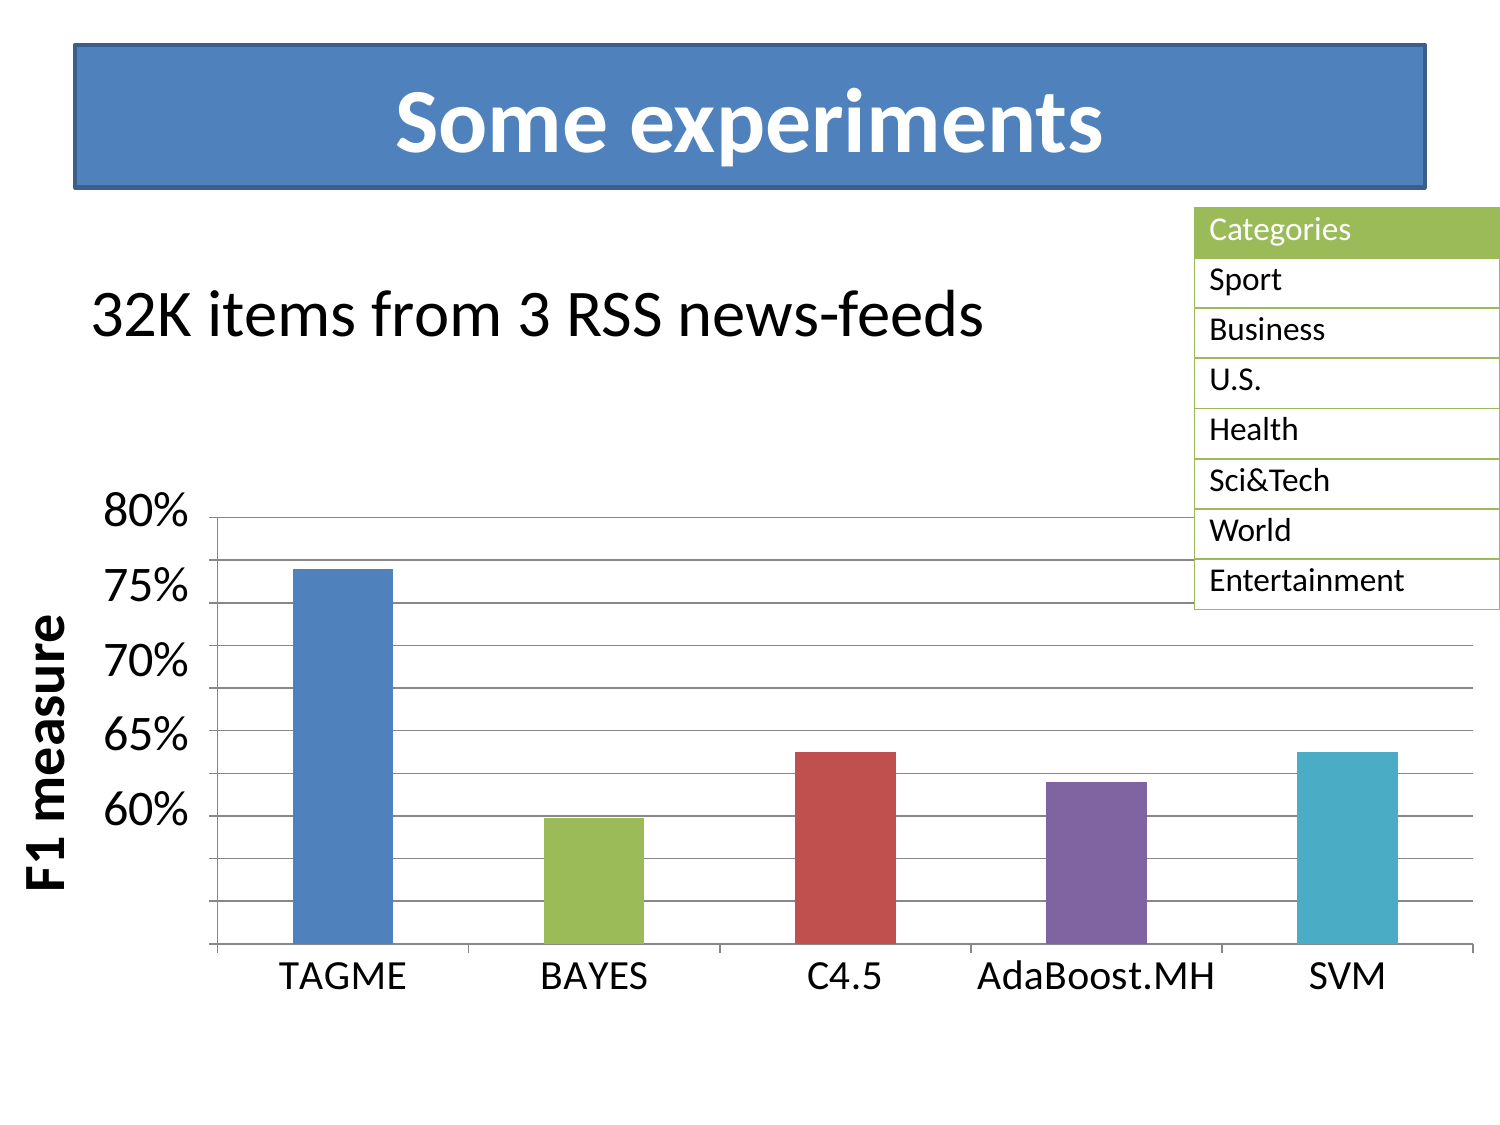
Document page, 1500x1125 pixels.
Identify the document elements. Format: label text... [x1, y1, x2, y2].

title Some experiments [73, 43, 1427, 190]
table_cell Business [1195, 309, 1499, 357]
table_cell U.S. [1195, 359, 1499, 408]
list 32K items from 3 RSS news-feeds [75, 262, 1194, 434]
table_cell Sport [1195, 259, 1499, 307]
chart [0, 479, 1500, 1065]
table_cell Health [1195, 409, 1499, 458]
table_cell Sci&Tech [1195, 460, 1499, 479]
table_header Categories [1195, 209, 1499, 257]
